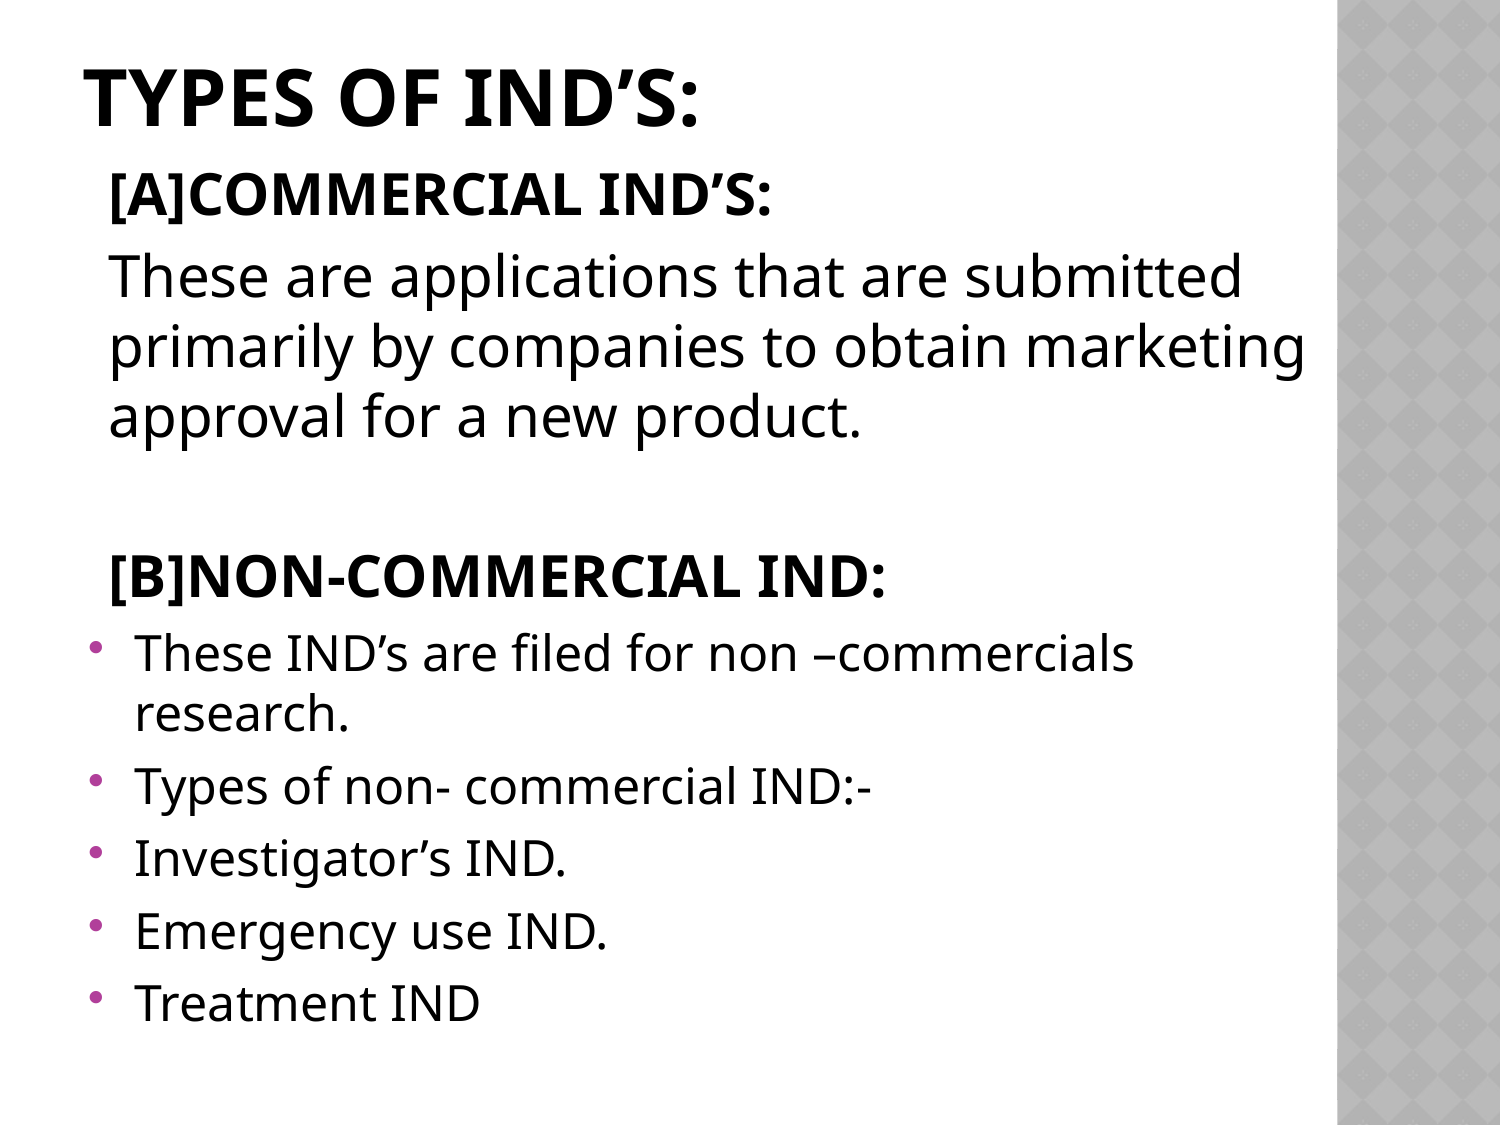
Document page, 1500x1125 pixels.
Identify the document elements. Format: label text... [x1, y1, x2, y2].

title TYPES OF IND’S: [75, 24, 1325, 143]
list [A]COMMERCIAL IND’S: These are applications that are submitted primarily by companies to obtain marketing approval for a new product. [B]NON-COMMERCIAL IND: These IND’s are filed for non –commercials research. Types of non- commercial IND:- Investigator’s IND. Emergency use IND. Treatment IND [75, 149, 1325, 1050]
